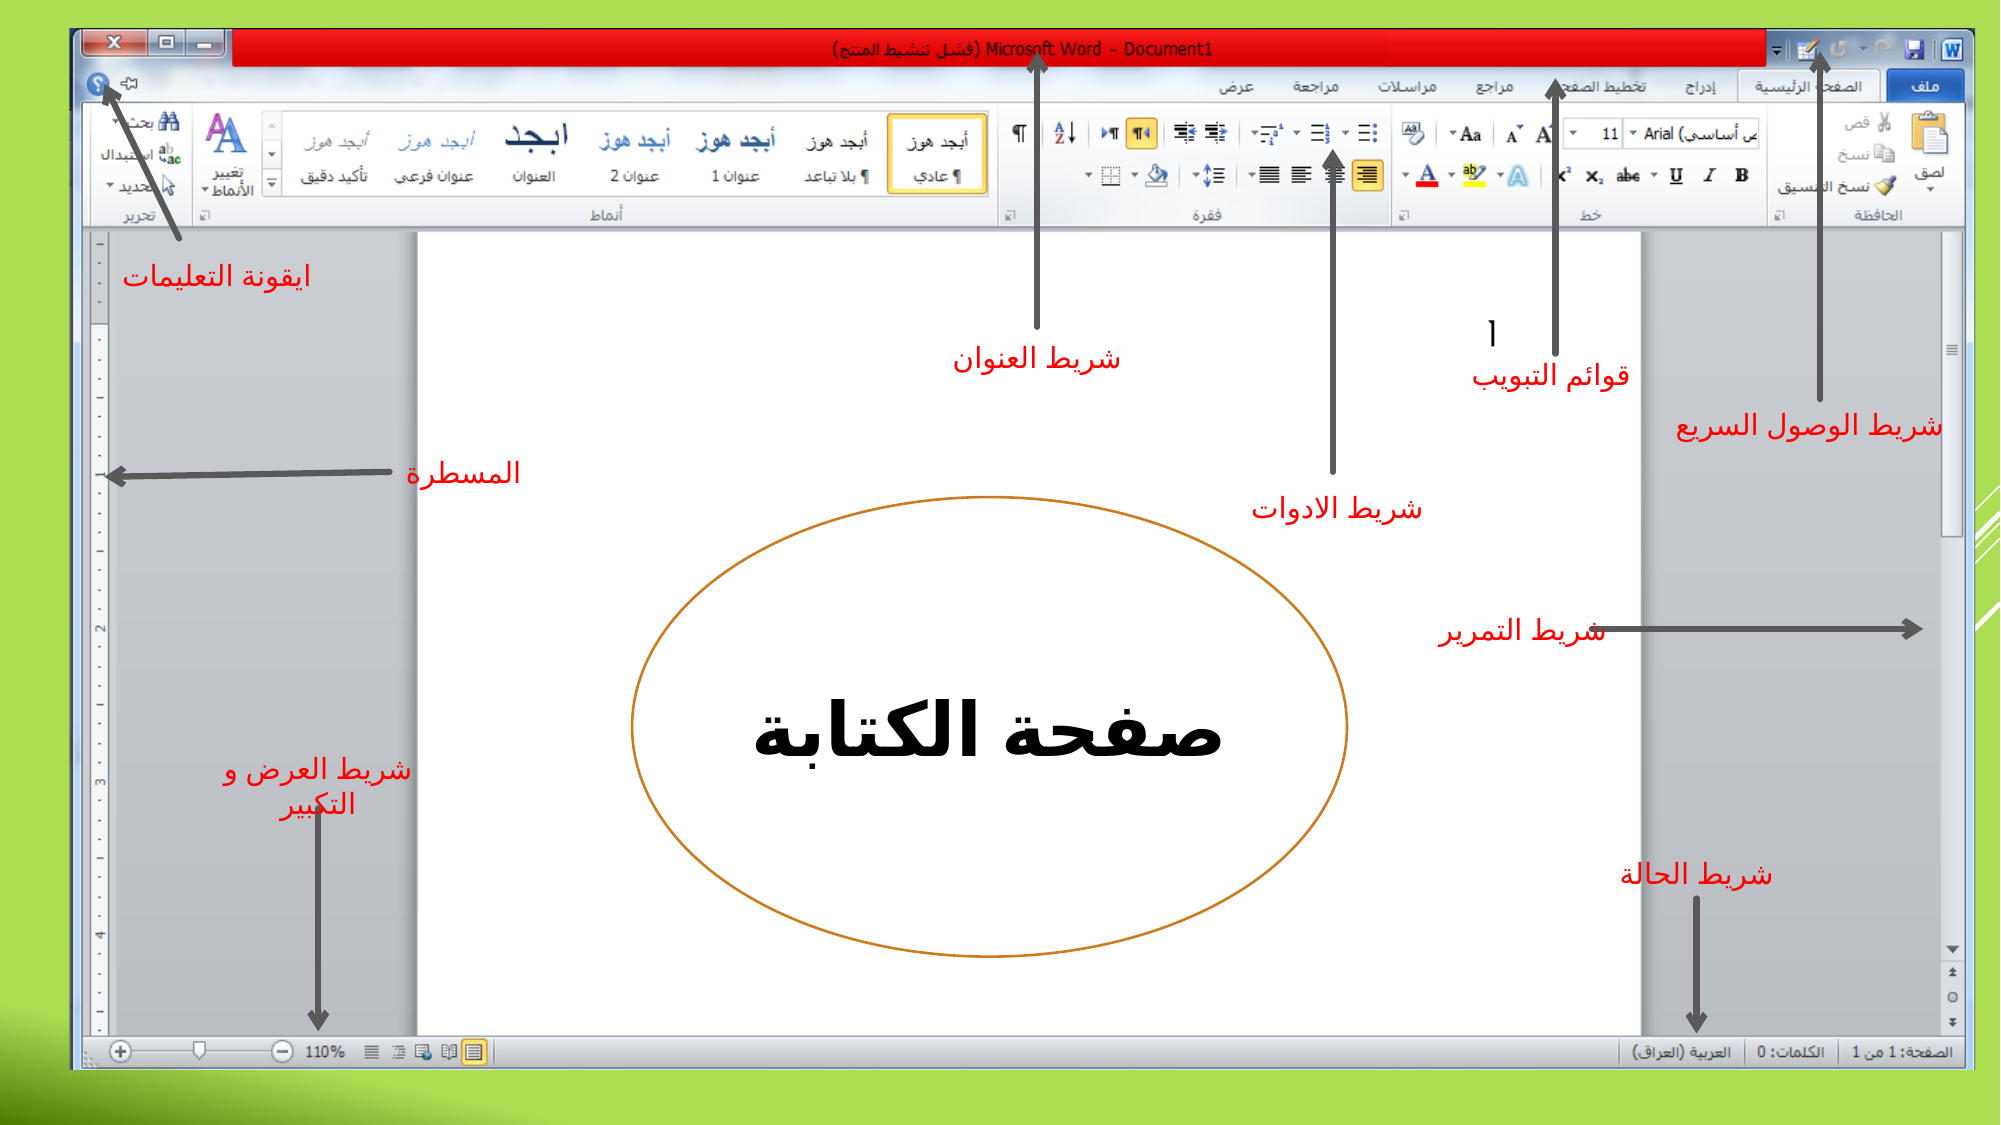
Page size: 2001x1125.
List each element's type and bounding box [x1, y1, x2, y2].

text_box [104, 83, 180, 239]
picture [69, 28, 1976, 1071]
text_box [104, 471, 390, 478]
